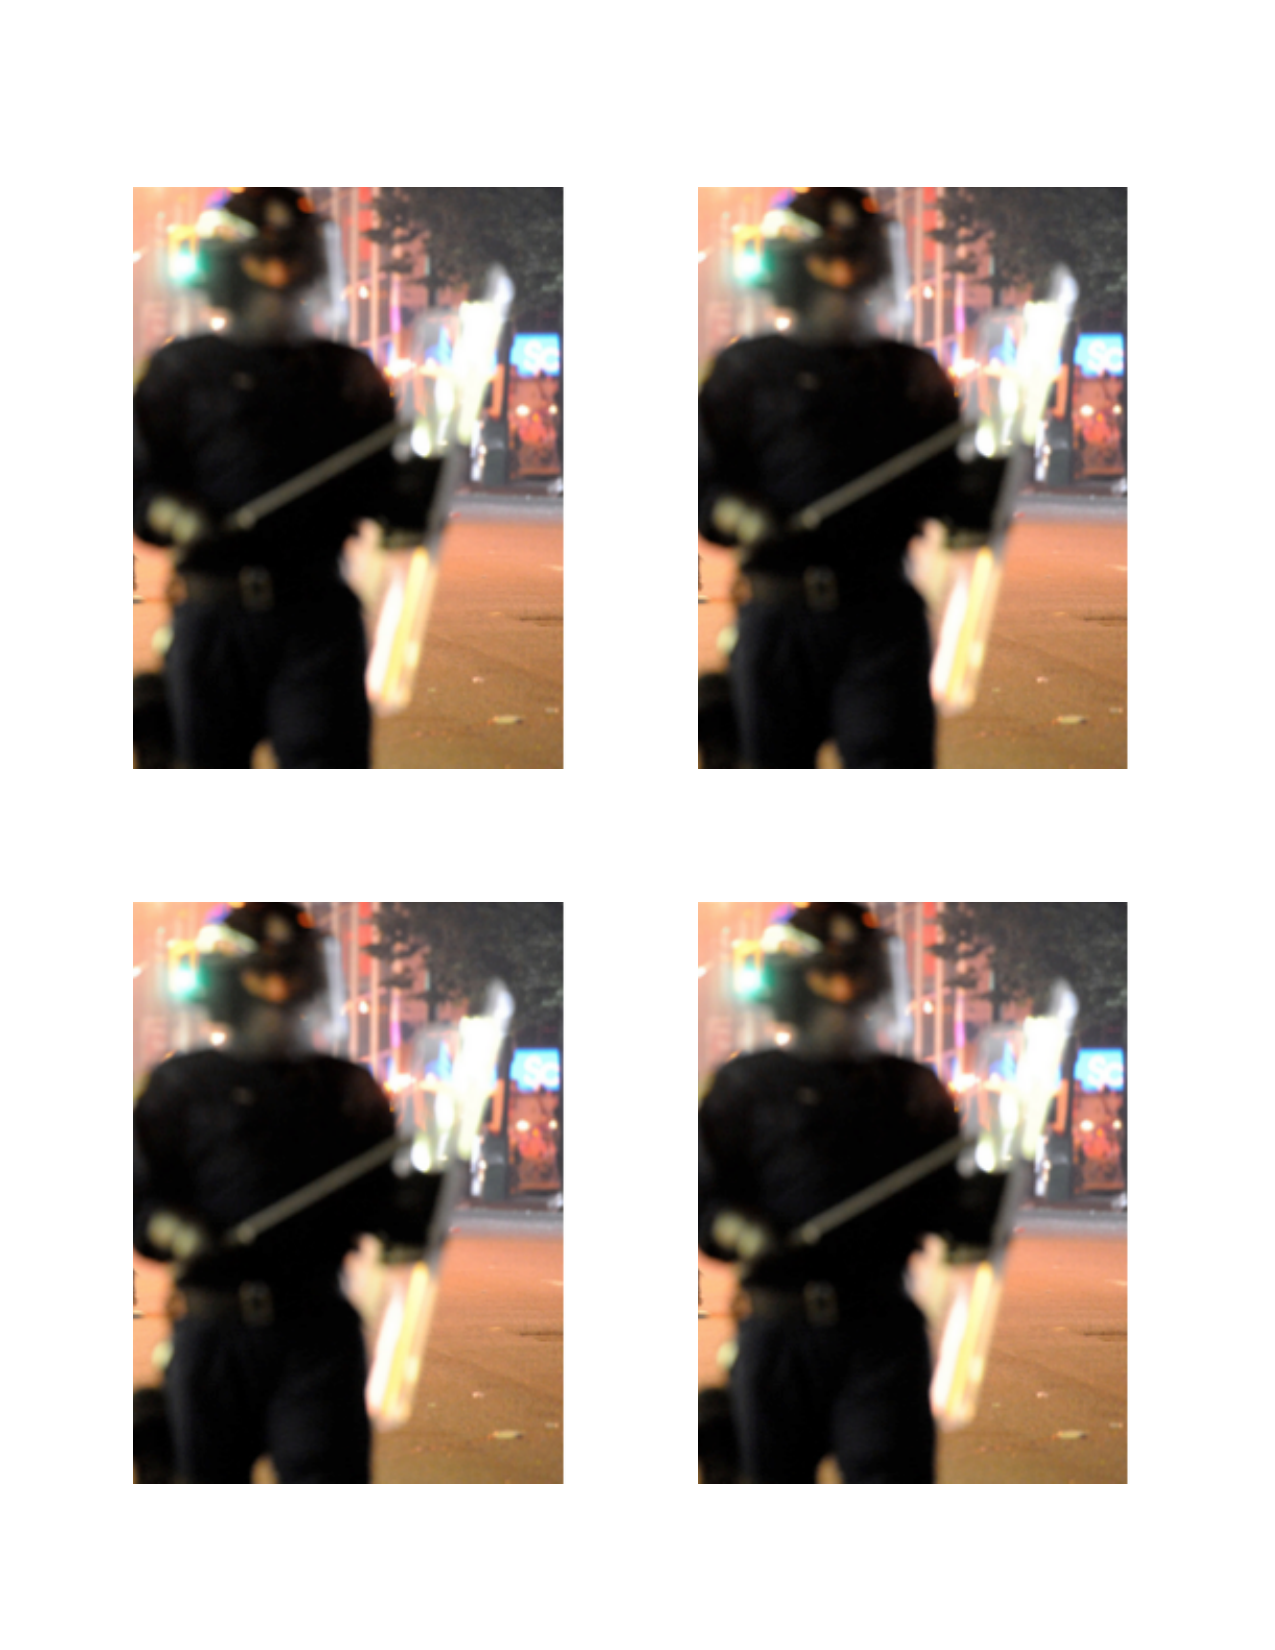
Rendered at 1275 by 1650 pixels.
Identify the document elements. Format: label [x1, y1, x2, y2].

picture [133, 902, 566, 1485]
picture [133, 187, 566, 770]
picture [698, 902, 1130, 1485]
picture [698, 187, 1130, 770]
